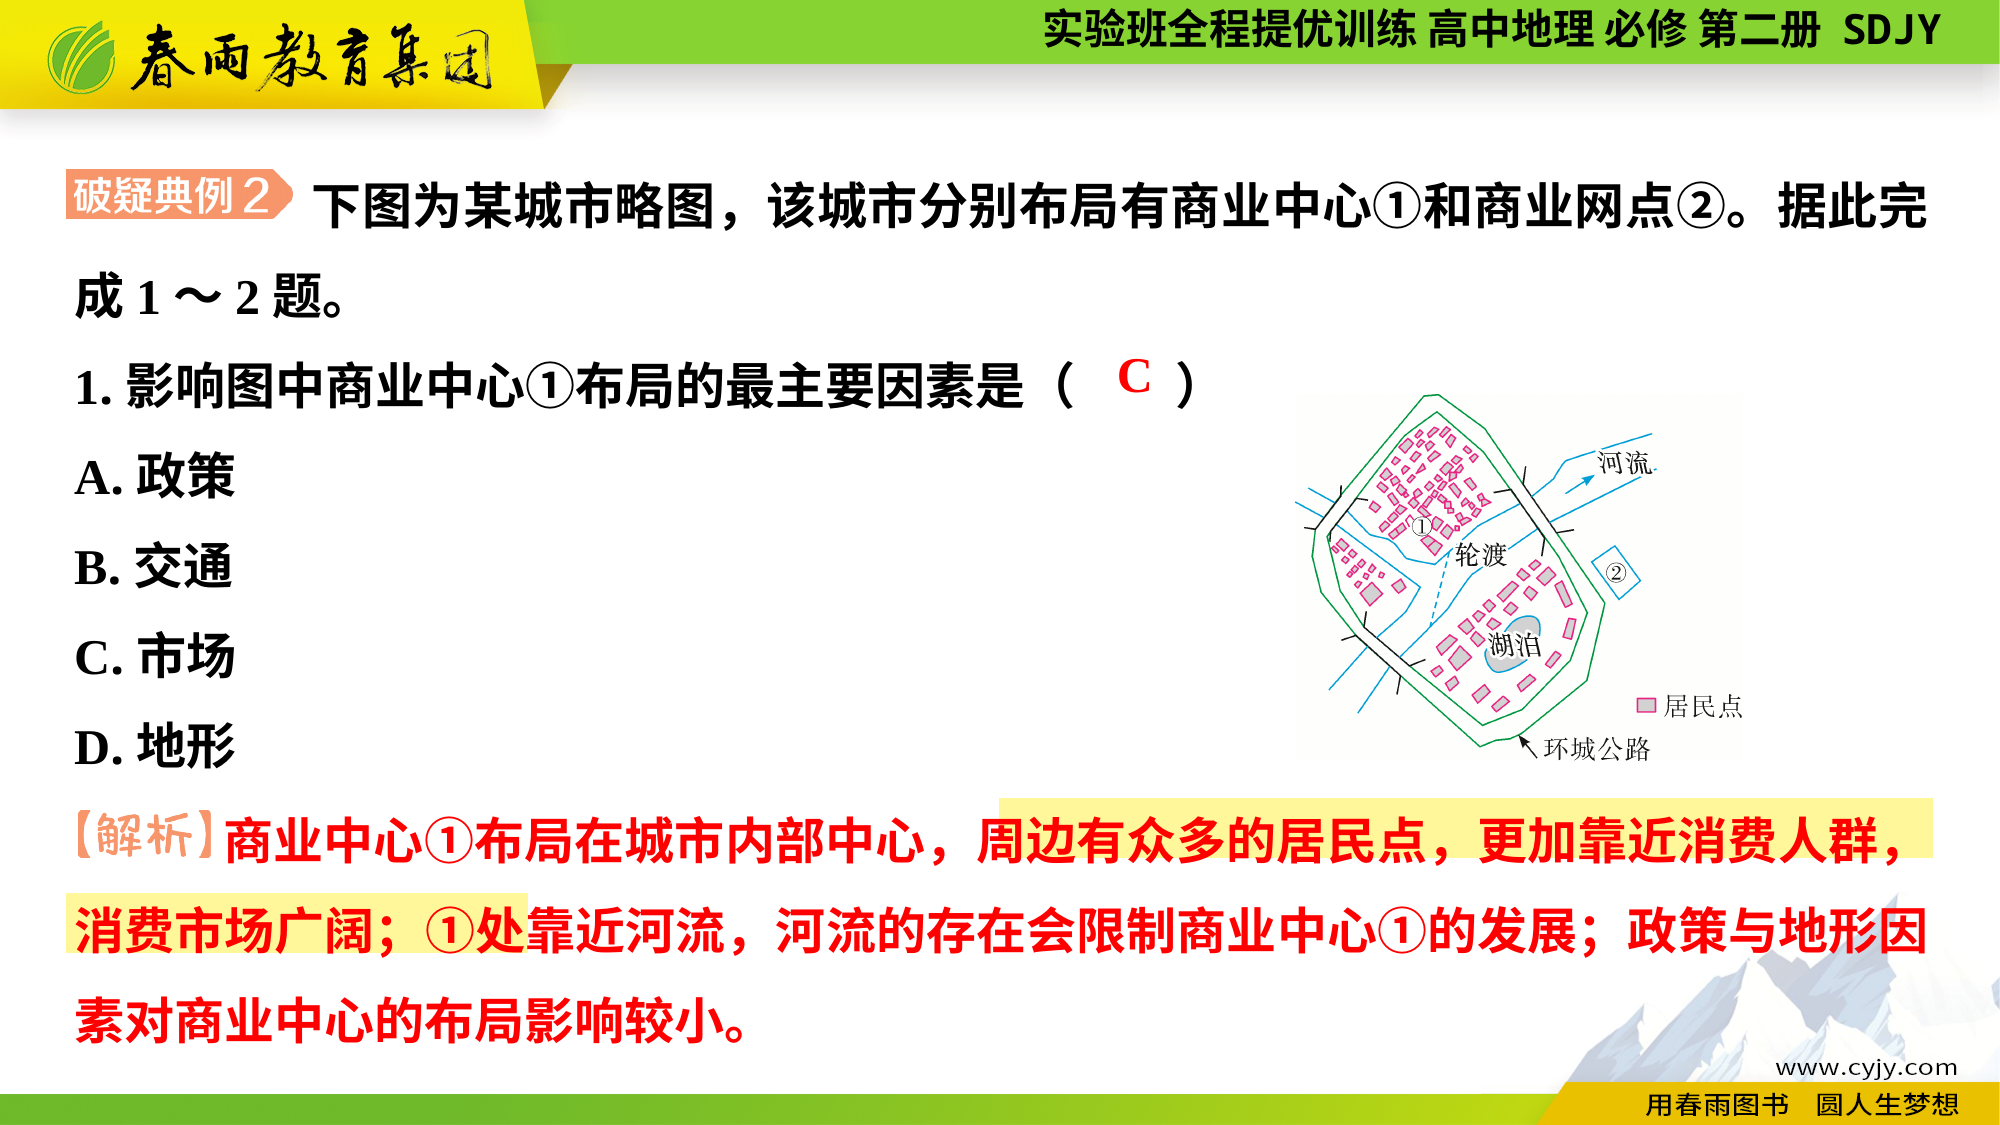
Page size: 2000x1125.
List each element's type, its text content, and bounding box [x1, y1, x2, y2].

text_box 商业中心①布局在城市内部中心，周边有众多的居民点，更加靠近消费人群，消费市场广阔；①处靠近河流，河流的存在会限制商业中心①的发展；政策与地形因素对商业中心的布局影响较小。 [59, 772, 1944, 1058]
text_box C [1102, 335, 1168, 410]
picture [0, 0, 2000, 1125]
list 下图为某城市略图，该城市分别布局有商业中心①和商业网点②。据此完成1～2题。 1.影响图中商业中心①布局的最主要因素是（ ） A.政策 B.交通 C.市场 D.地形 [59, 137, 1944, 772]
